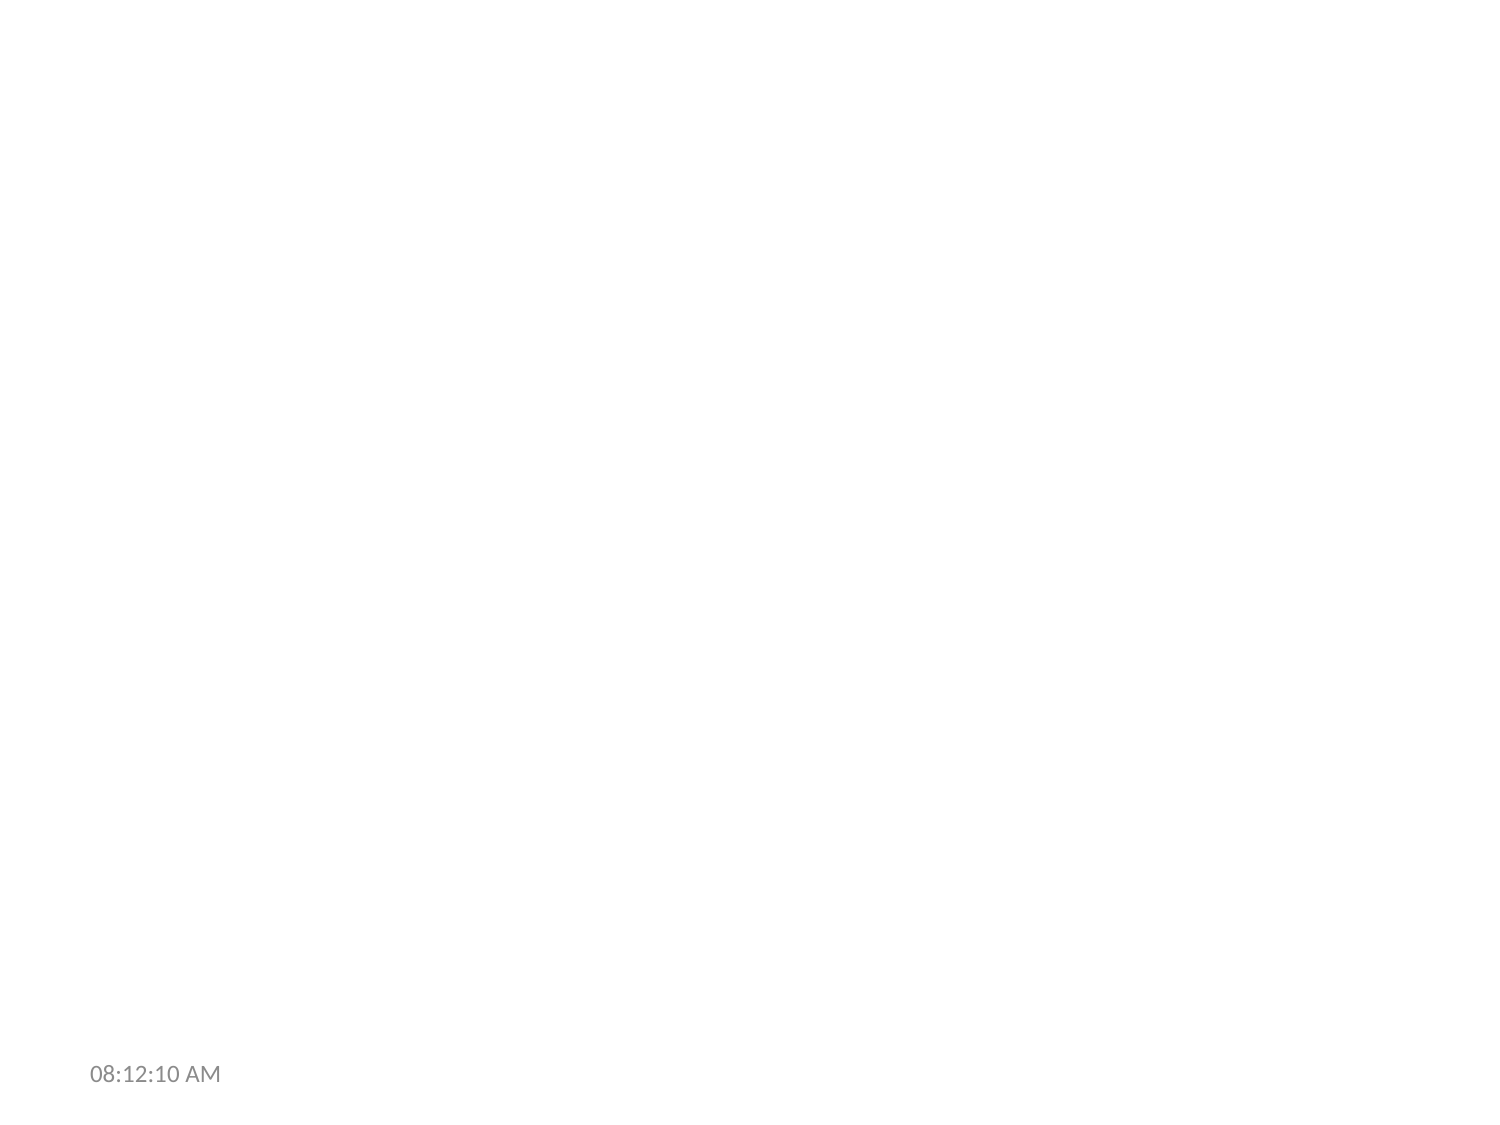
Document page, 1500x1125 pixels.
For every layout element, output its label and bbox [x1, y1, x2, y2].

slide_number [75, 1042, 425, 1103]
